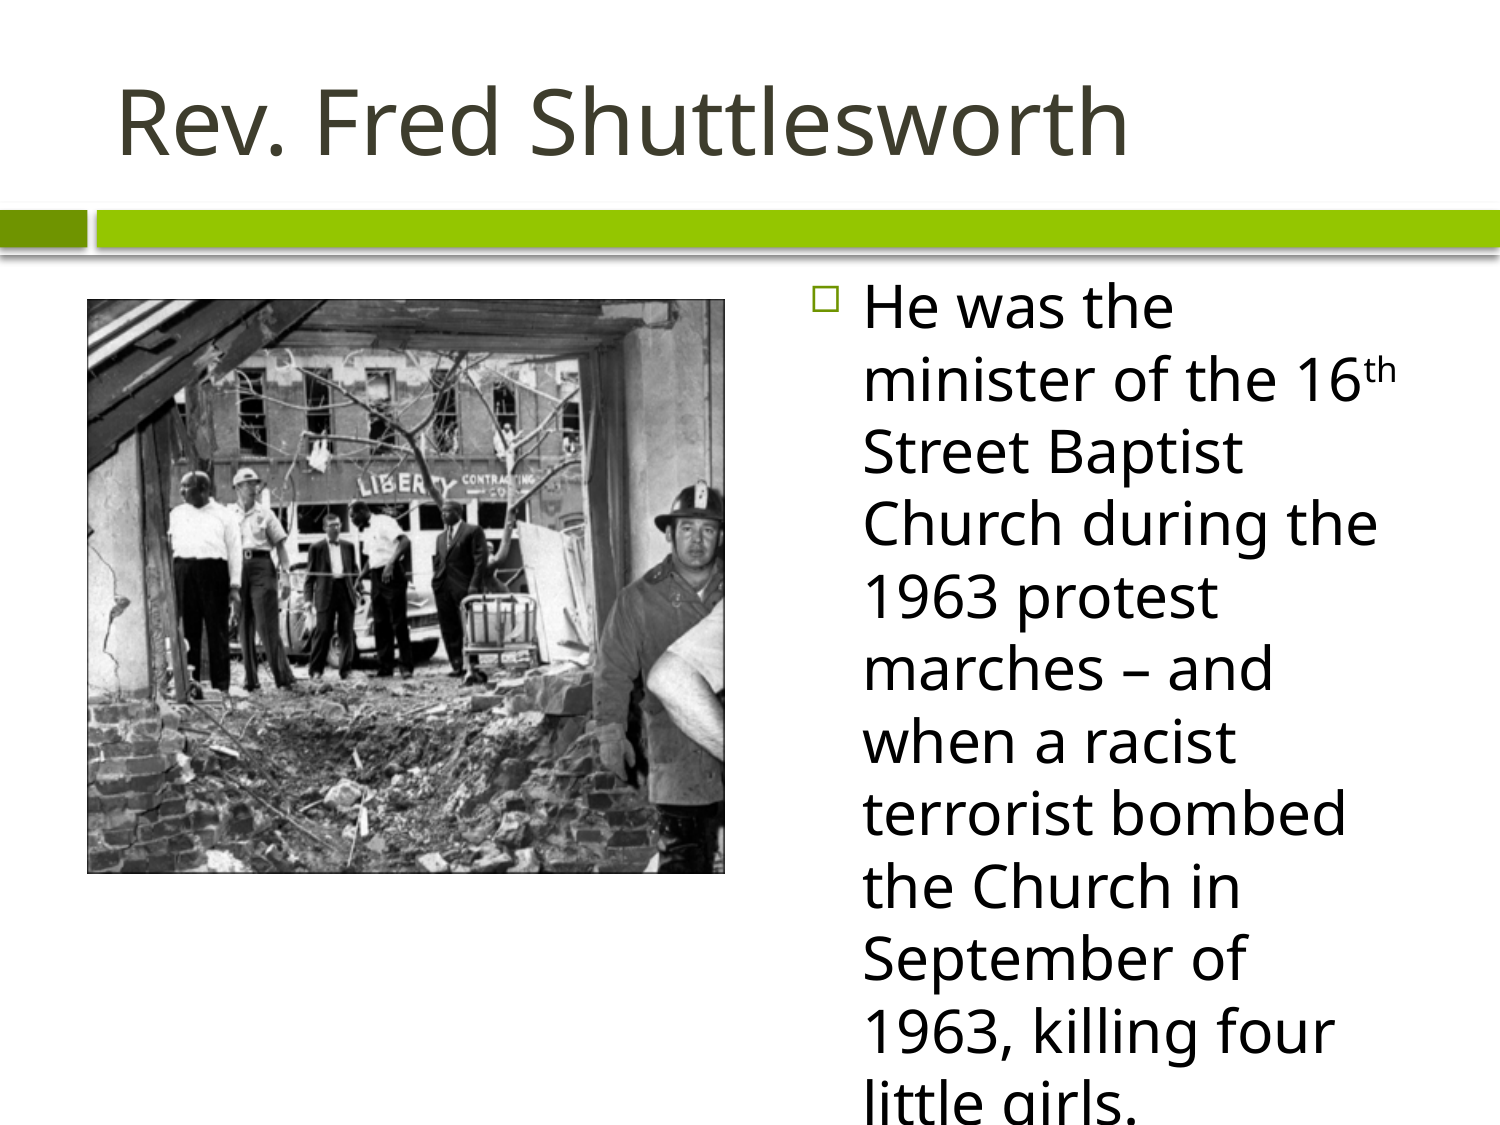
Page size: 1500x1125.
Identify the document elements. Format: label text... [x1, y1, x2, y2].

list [87, 299, 726, 874]
list He was the minister of the 16th Street Baptist Church during the 1963 protest marches – and when a racist terrorist bombed the Church in September of 1963, killing four little girls. [794, 260, 1433, 1011]
title Rev. Fred Shuttlesworth [99, 37, 1438, 200]
